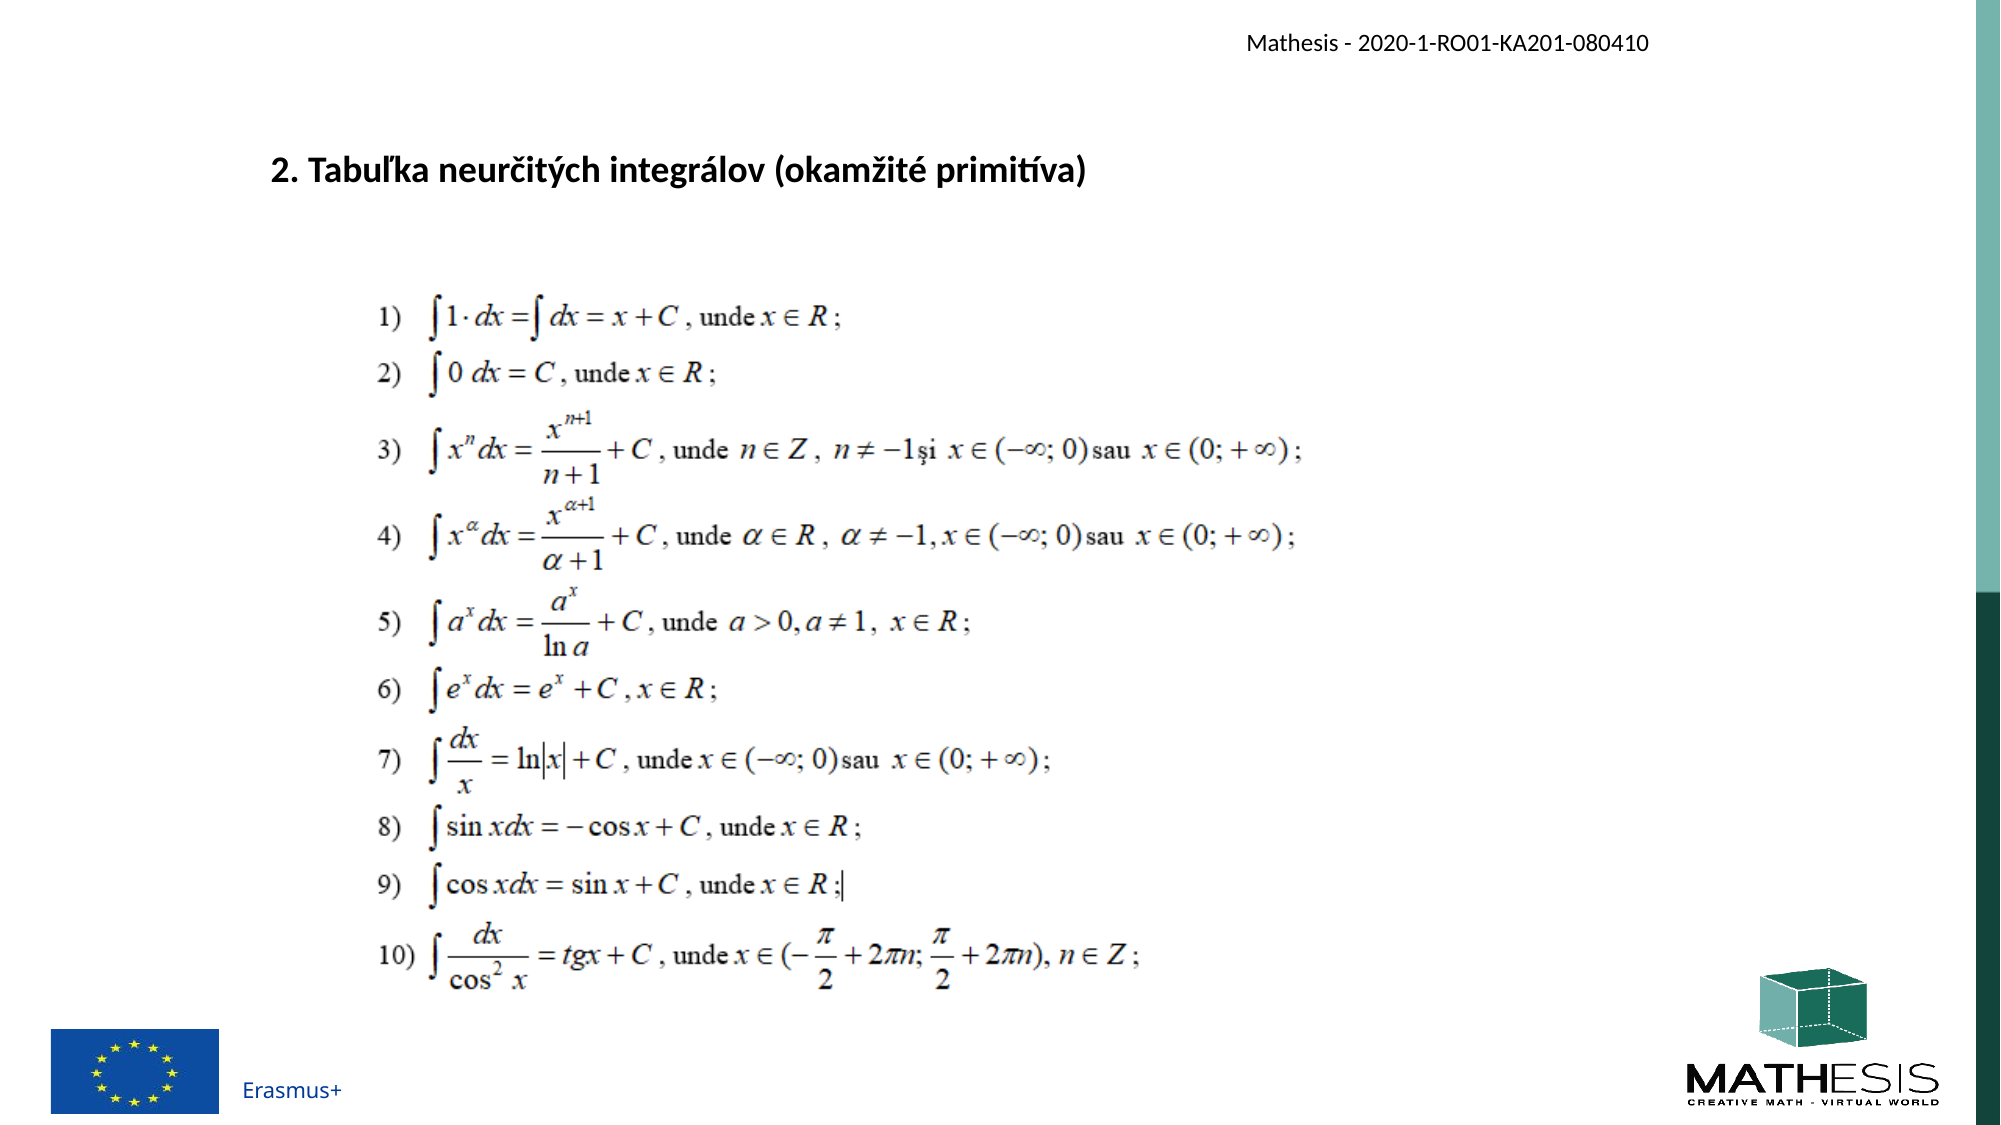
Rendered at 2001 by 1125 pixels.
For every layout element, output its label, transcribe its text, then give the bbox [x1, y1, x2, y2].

picture [361, 290, 1321, 1031]
picture [1664, 928, 1961, 1125]
picture [1976, 0, 2000, 1125]
list 2. Tabuľka neurčitých integrálov (okamžité primitíva) [255, 137, 1298, 774]
picture [50, 1029, 219, 1114]
